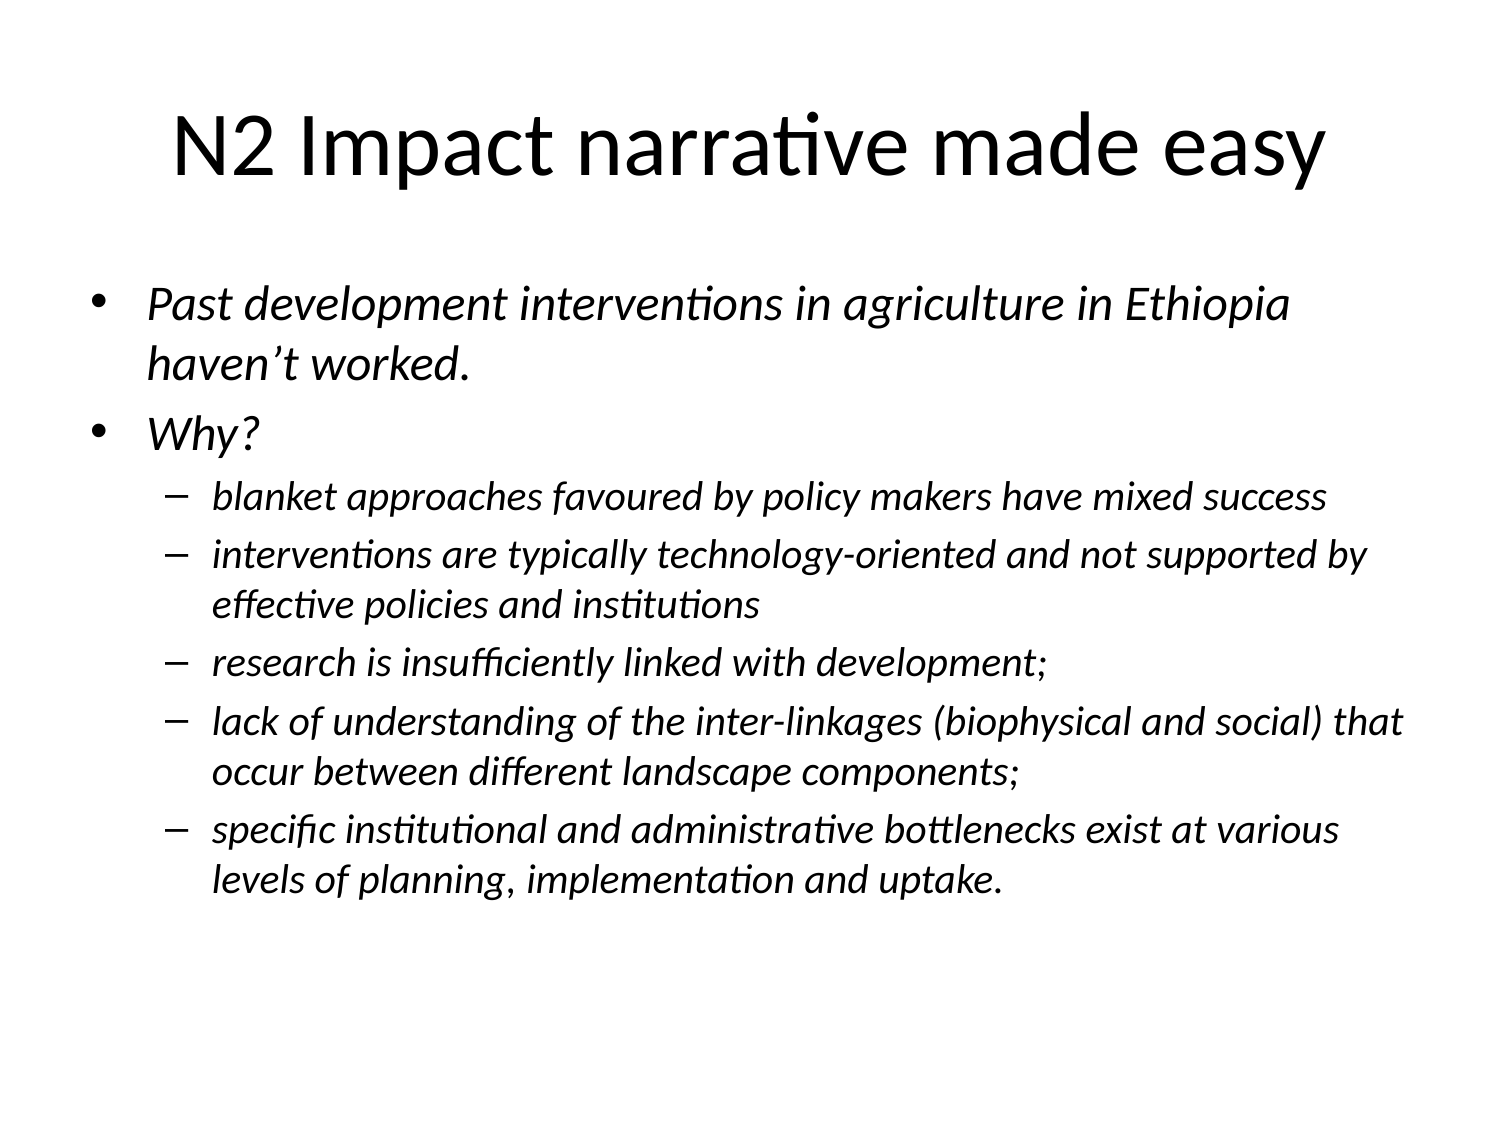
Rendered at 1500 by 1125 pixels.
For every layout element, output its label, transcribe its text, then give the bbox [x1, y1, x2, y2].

list Past development interventions in agriculture in Ethiopia haven’t worked. Why? blanket approaches favoured by policy makers have mixed success interventions are typically technology-oriented and not supported by effective policies and institutions research is insufficiently linked with development; lack of understanding of the inter-linkages (biophysical and social) that occur between different landscape components; specific institutional and administrative bottlenecks exist at various levels of planning, implementation and uptake. [75, 262, 1425, 1005]
title N2 Impact narrative made easy [75, 45, 1425, 233]
